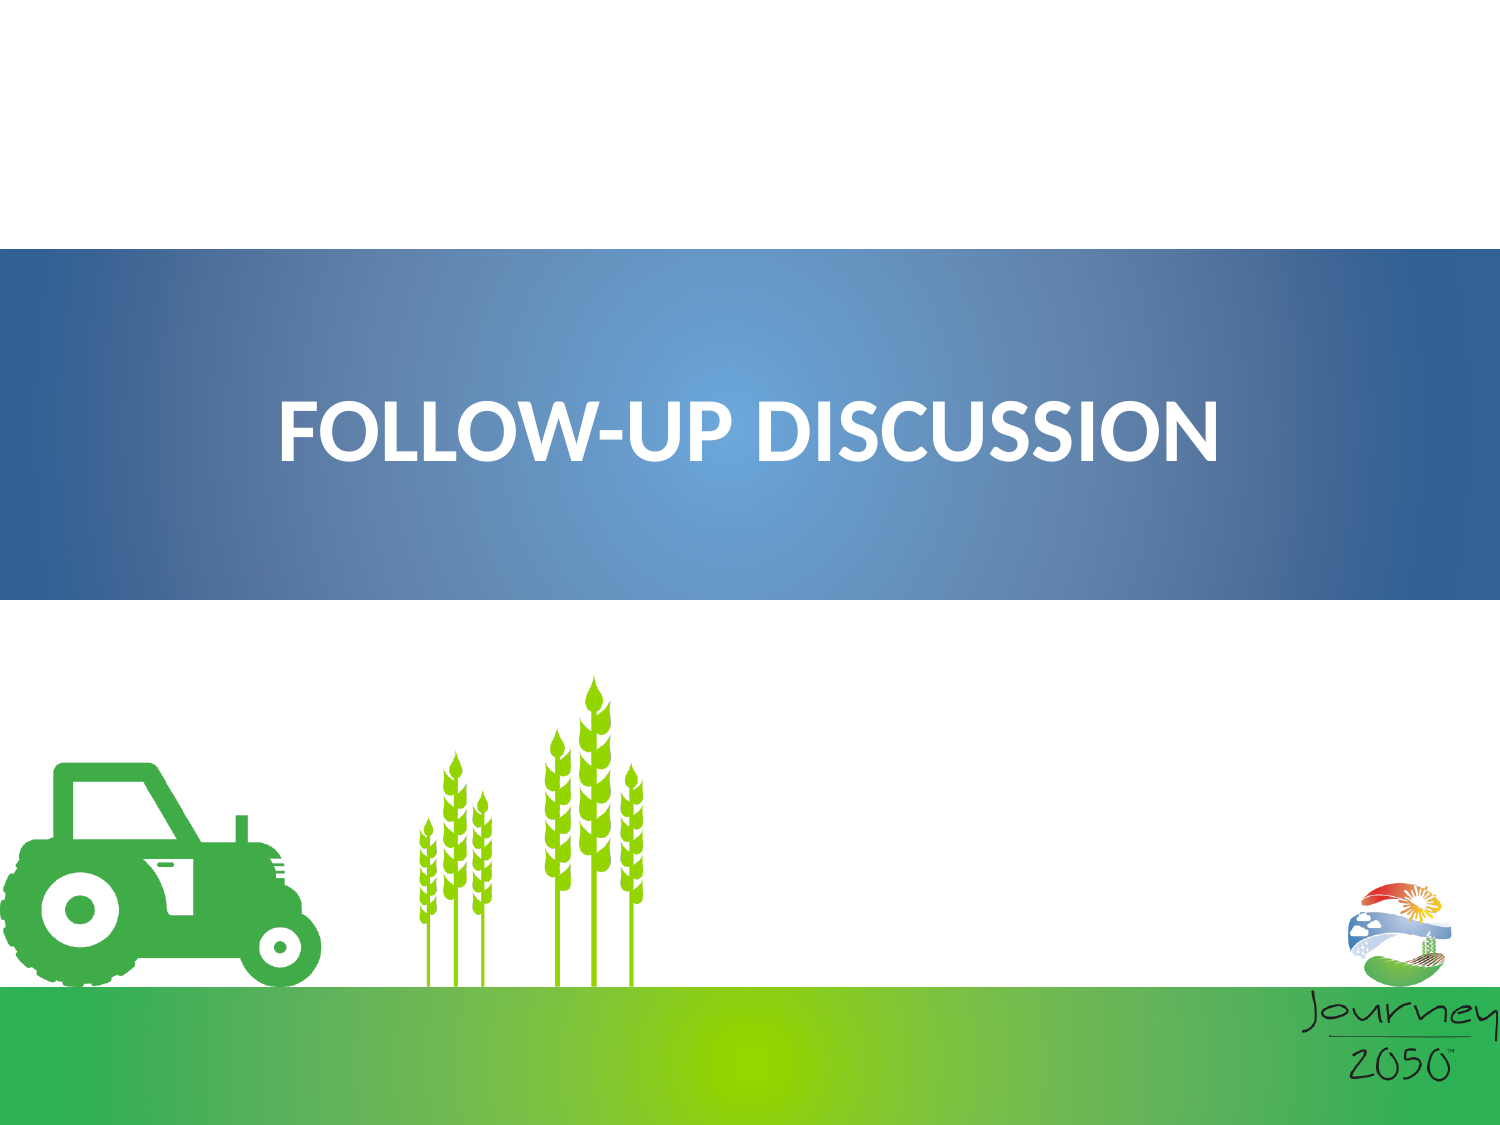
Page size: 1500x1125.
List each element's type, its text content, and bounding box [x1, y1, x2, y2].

picture [0, 249, 1500, 600]
picture [0, 674, 1500, 1125]
title Follow-Up Discussion [112, 304, 1388, 546]
